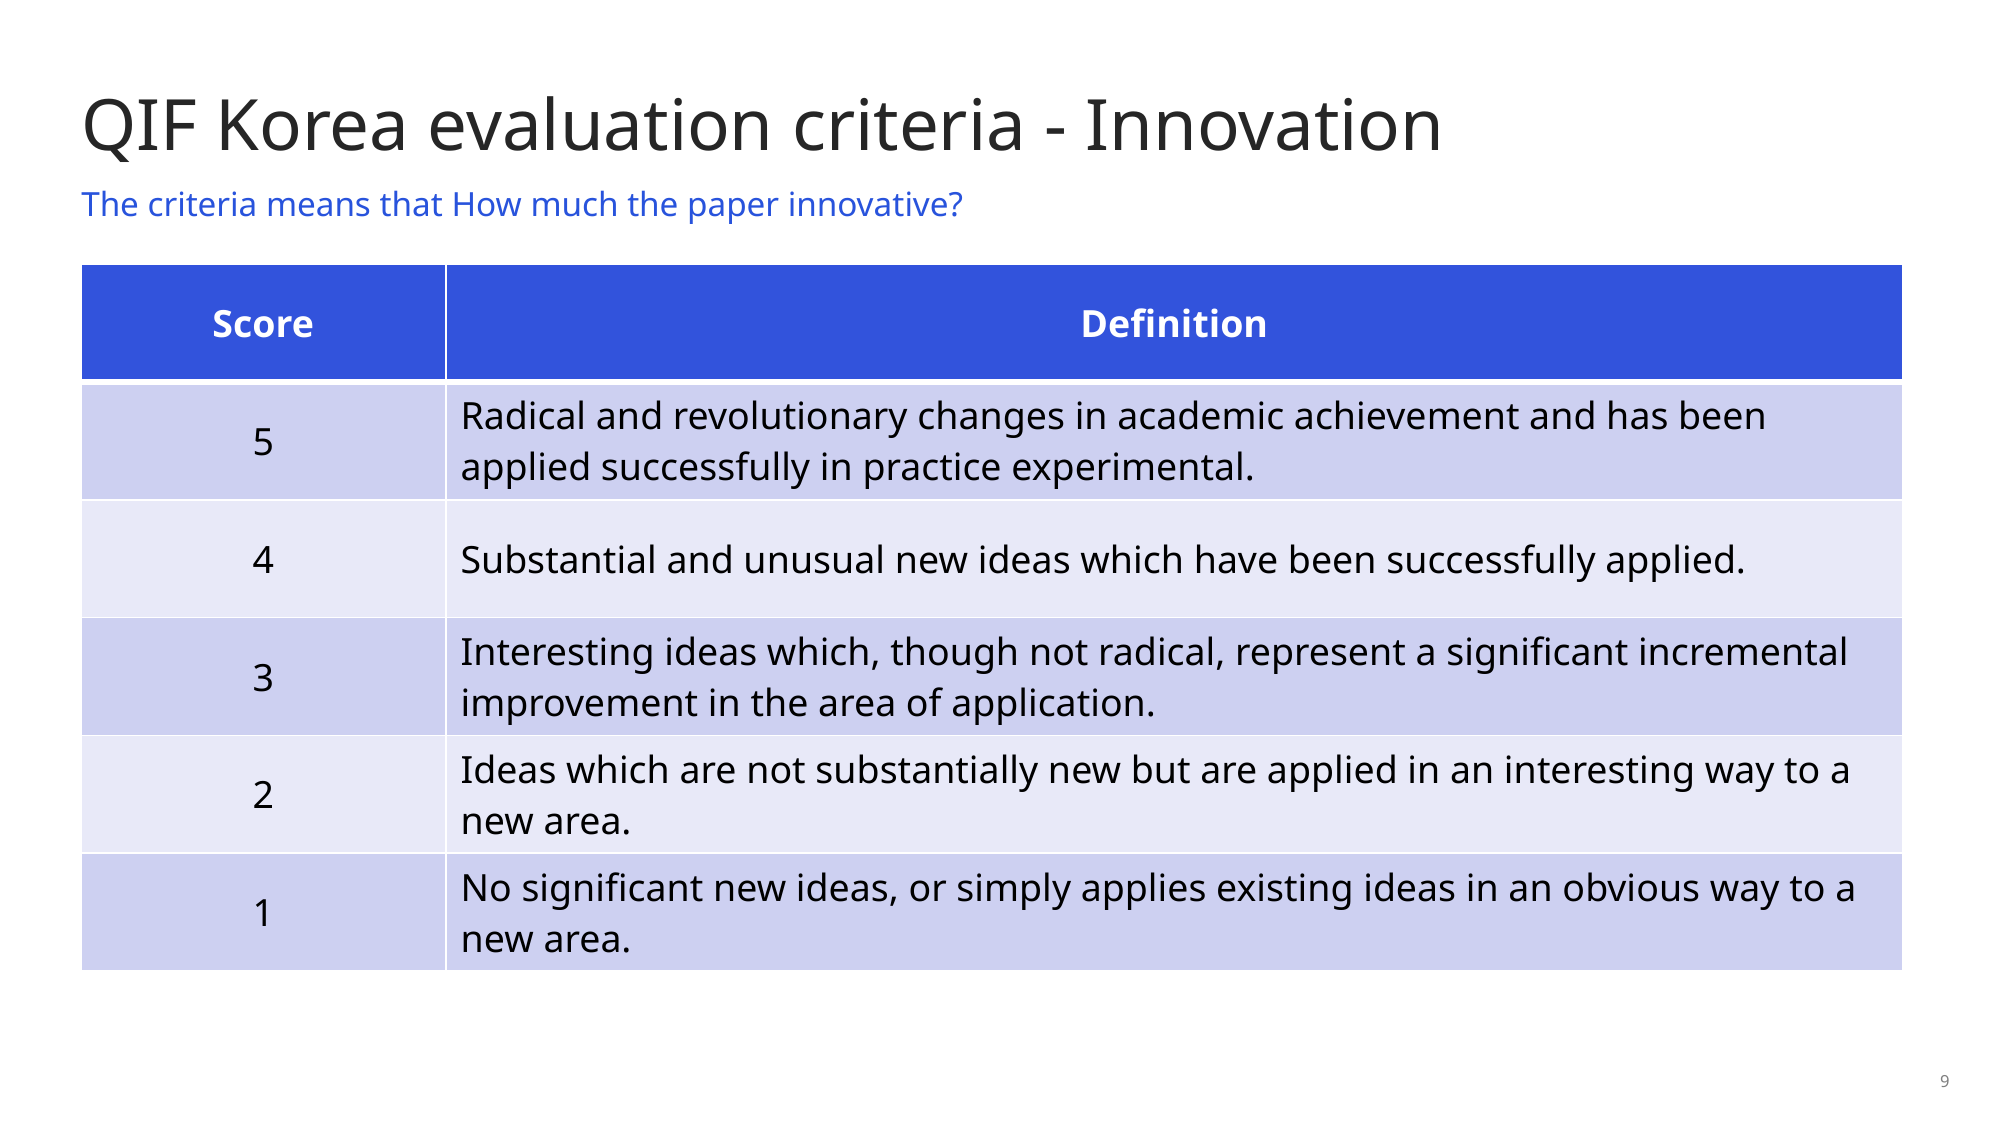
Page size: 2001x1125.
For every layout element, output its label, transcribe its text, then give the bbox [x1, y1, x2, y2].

table_cell Radical and revolutionary changes in academic achievement and has been applied successfully in practice experimental. [447, 385, 1902, 499]
table_header Score [82, 265, 445, 379]
table_cell No significant new ideas, or simply applies existing ideas in an obvious way to a new area. [447, 854, 1902, 970]
title QIF Korea evaluation criteria - Innovation [81, 92, 1917, 165]
table_cell Substantial and unusual new ideas which have been successfully applied. [447, 501, 1902, 617]
table_cell 5 [82, 385, 445, 499]
table_cell 3 [82, 618, 445, 735]
subtitle The criteria means that How much the paper innovative? [81, 185, 1917, 257]
table_cell 2 [82, 736, 445, 852]
table_cell 4 [82, 501, 445, 617]
table_cell Ideas which are not substantially new but are applied in an interesting way to a new area. [447, 736, 1902, 852]
table_cell 1 [82, 854, 445, 970]
table_cell Interesting ideas which, though not radical, represent a significant incremental improvement in the area of application. [447, 618, 1902, 735]
table_header Definition [447, 265, 1902, 379]
